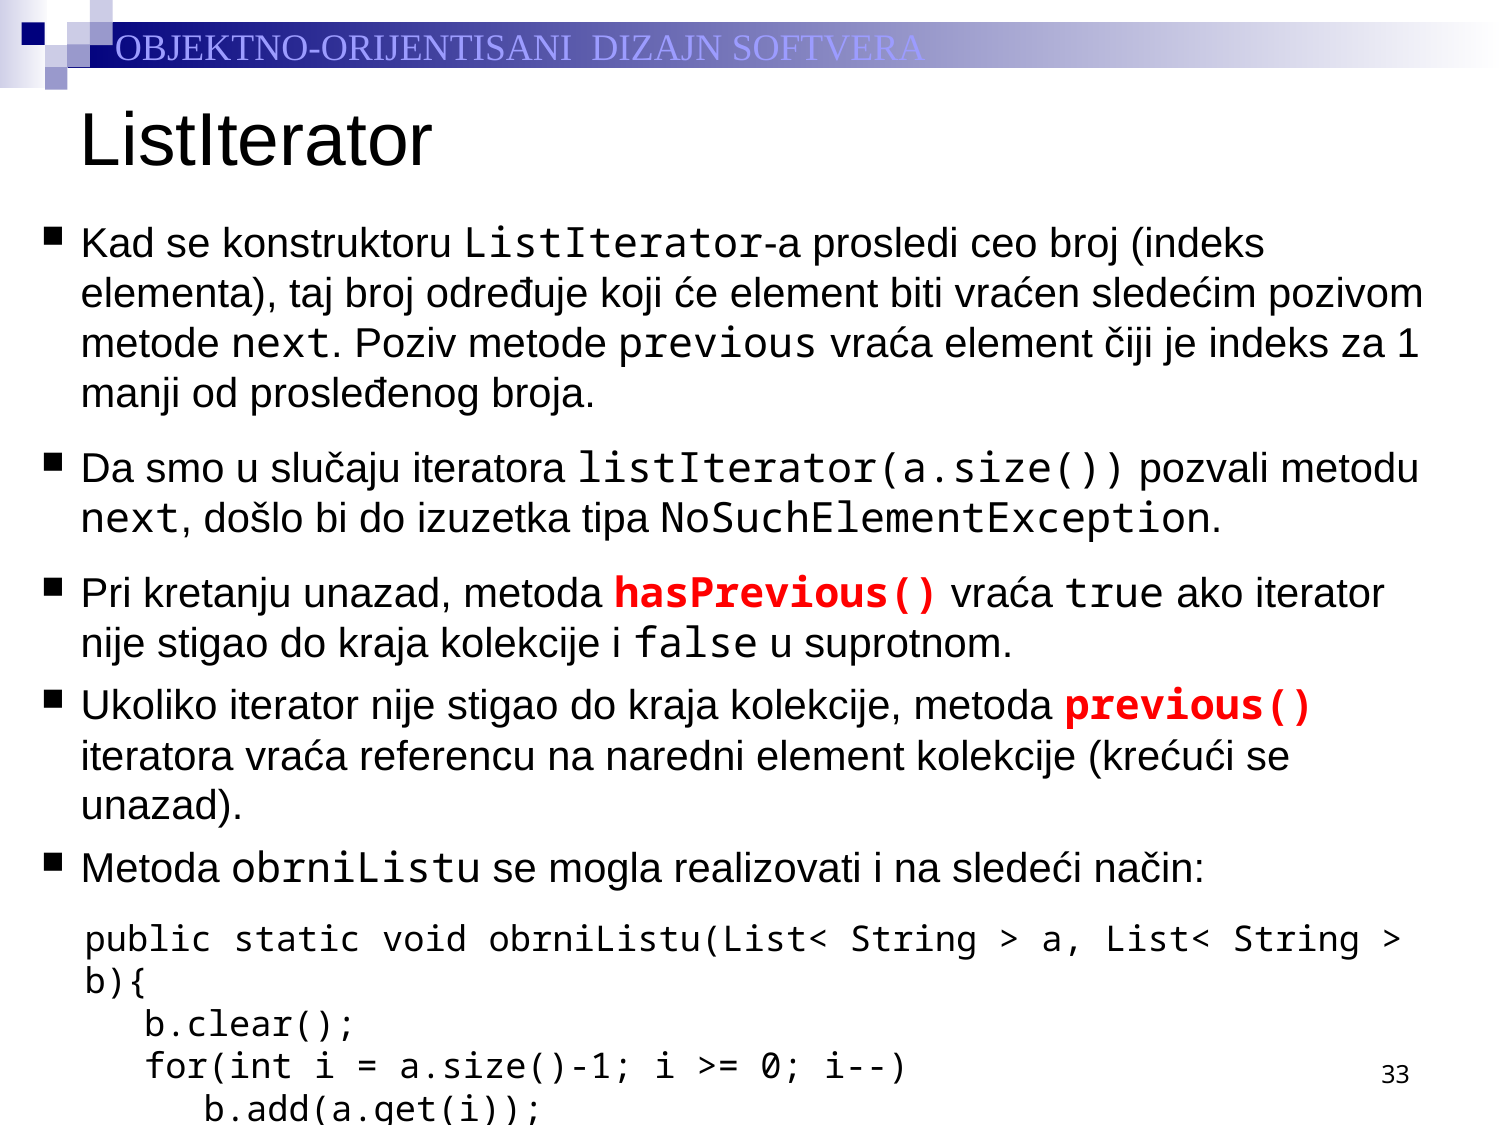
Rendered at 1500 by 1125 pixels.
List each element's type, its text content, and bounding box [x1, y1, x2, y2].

text_box Kad se konstruktoru ListIterator-a prosledi ceo broj (indeks elementa), taj broj određuje koji će element biti vraćen sledećim pozivom metode next. Poziv metode previous vraća element čiji je indeks za 1 manji od prosleđenog broja. Da smo u slučaju iteratora listIterator(a.size()) pozvali metodu next, došlo bi do izuzetka tipa NoSuchElementException. Pri kretanju unazad, metoda hasPrevious() vraća true ako iterator nije stigao do kraja kolekcije i false u suprotnom. Ukoliko iterator nije stigao do kraja kolekcije, metoda previous() iteratora vraća referencu na naredni element kolekcije (krećući se unazad). Metoda obrniListu se mogla realizovati i na sledeći način: public static void obrniListu(List< String > a, List< String > b){ b.clear(); for(int i = a.size()-1; i >= 0; i--) b.add(a.get(i)); } [29, 208, 1471, 1071]
slide_number 33 [1074, 1071, 1426, 1101]
title ListIterator [64, 86, 479, 185]
